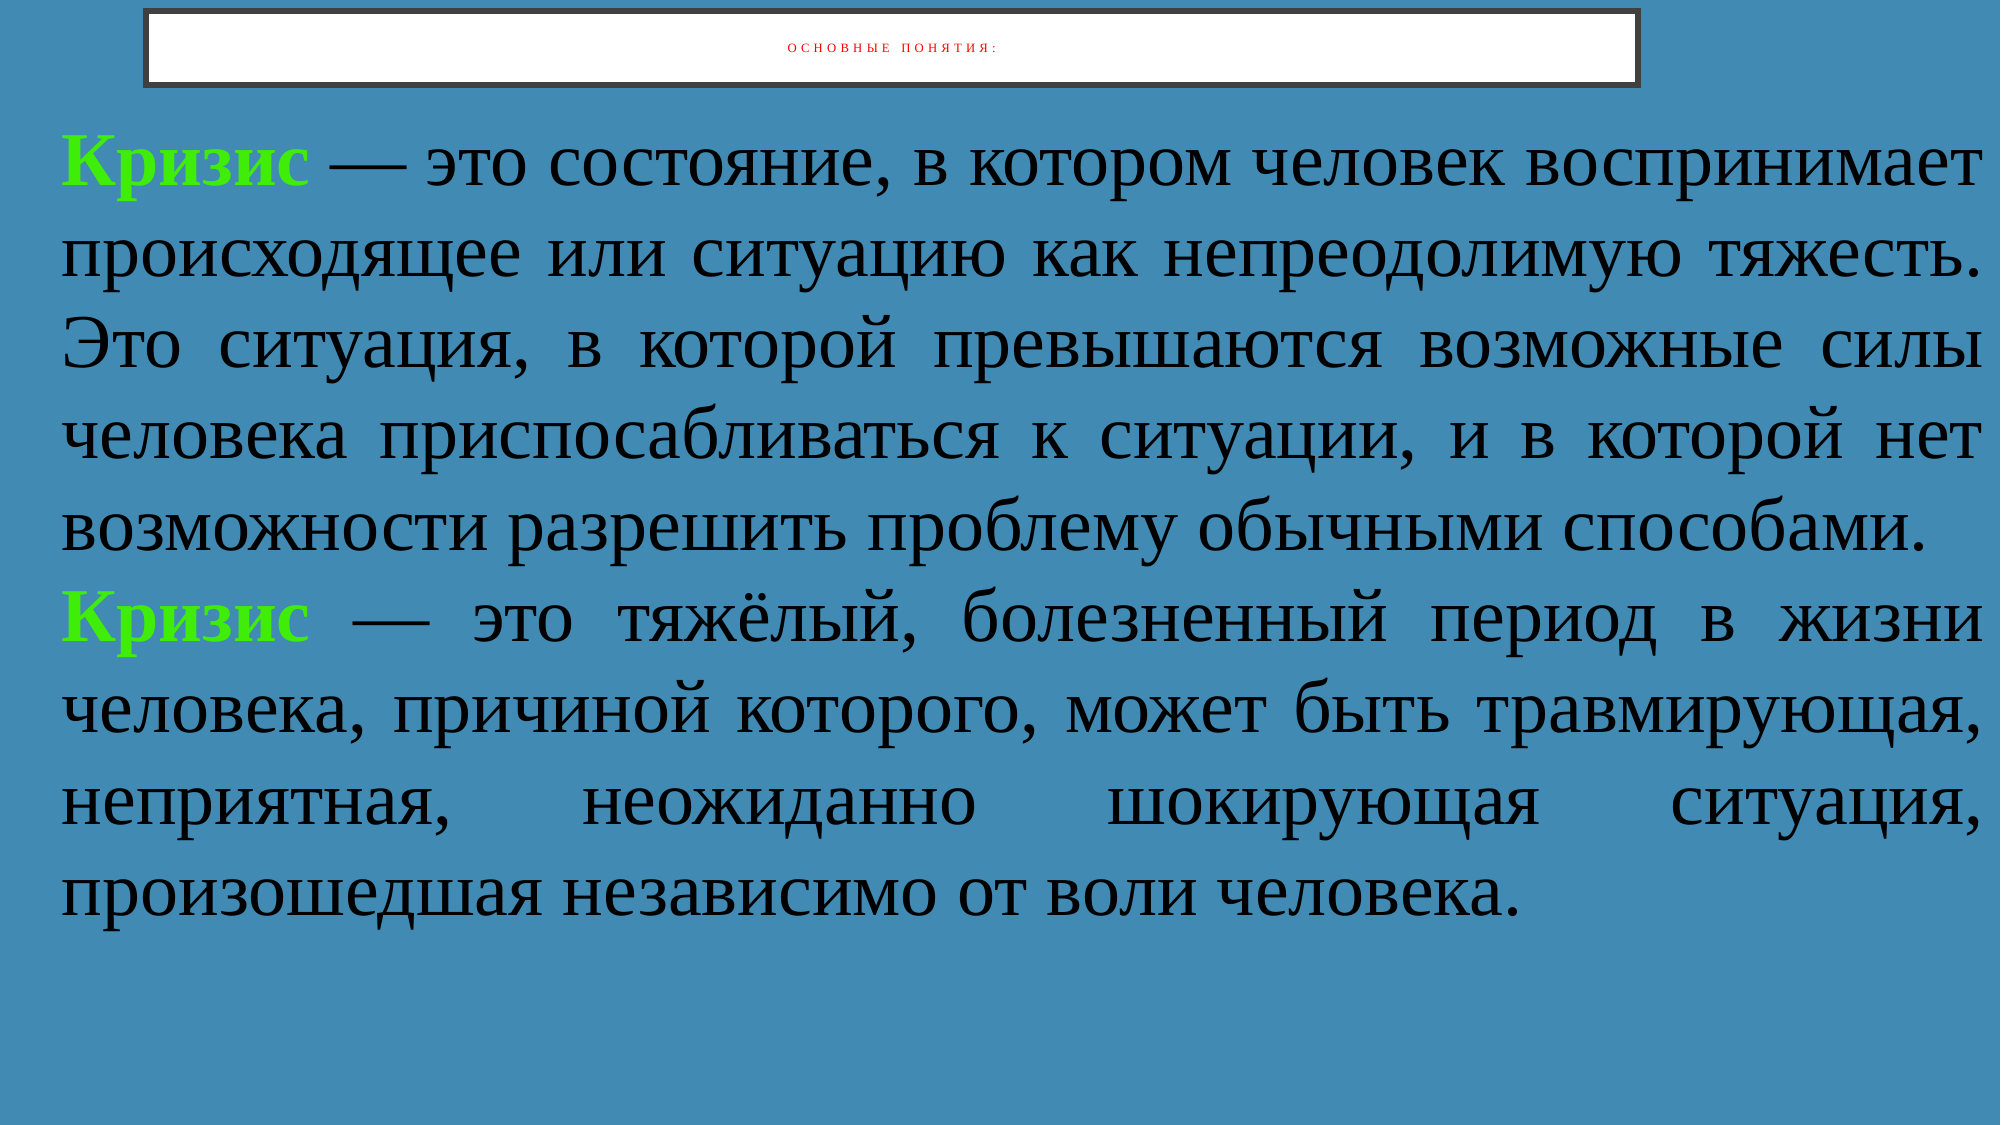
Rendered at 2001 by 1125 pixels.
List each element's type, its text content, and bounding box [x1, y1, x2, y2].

subtitle Кризис — это состояние, в котором человек воспринимает происходящее или ситуацию как непреодолимую тяжесть. Это ситуация, в которой превышаются возможные силы человека приспосабливаться к ситуации, и в которой нет возможности разрешить проблему обычными способами. Кризис — это тяжёлый, болезненный период в жизни человека, причиной которого, может быть травмирующая, неприятная, неожиданно шокирующая ситуация, произошедшая независимо от воли человека. [46, 101, 2000, 1002]
title Основные понятия: [143, 8, 1641, 88]
